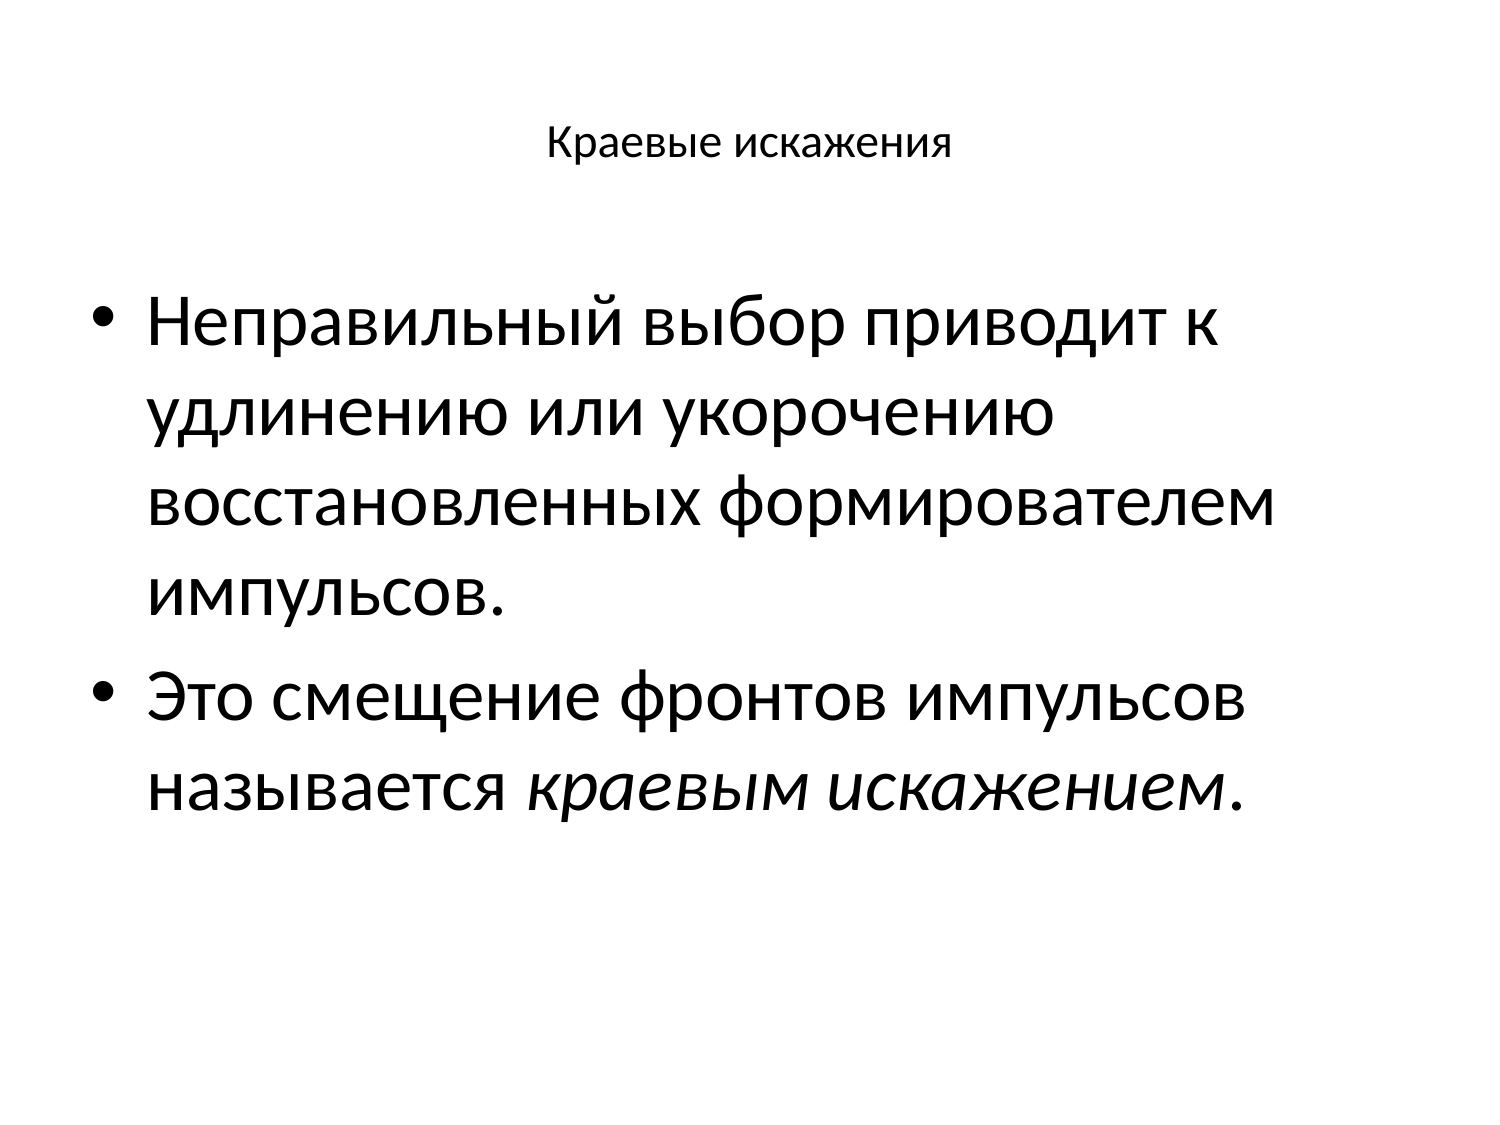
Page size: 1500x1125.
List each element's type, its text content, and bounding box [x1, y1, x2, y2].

title Краевые искажения [75, 45, 1425, 233]
list Неправильный выбор приводит к удлинению или укорочению восстановленных формирователем импульсов. Это смещение фронтов импульсов называется краевым искажением. [75, 262, 1425, 1005]
